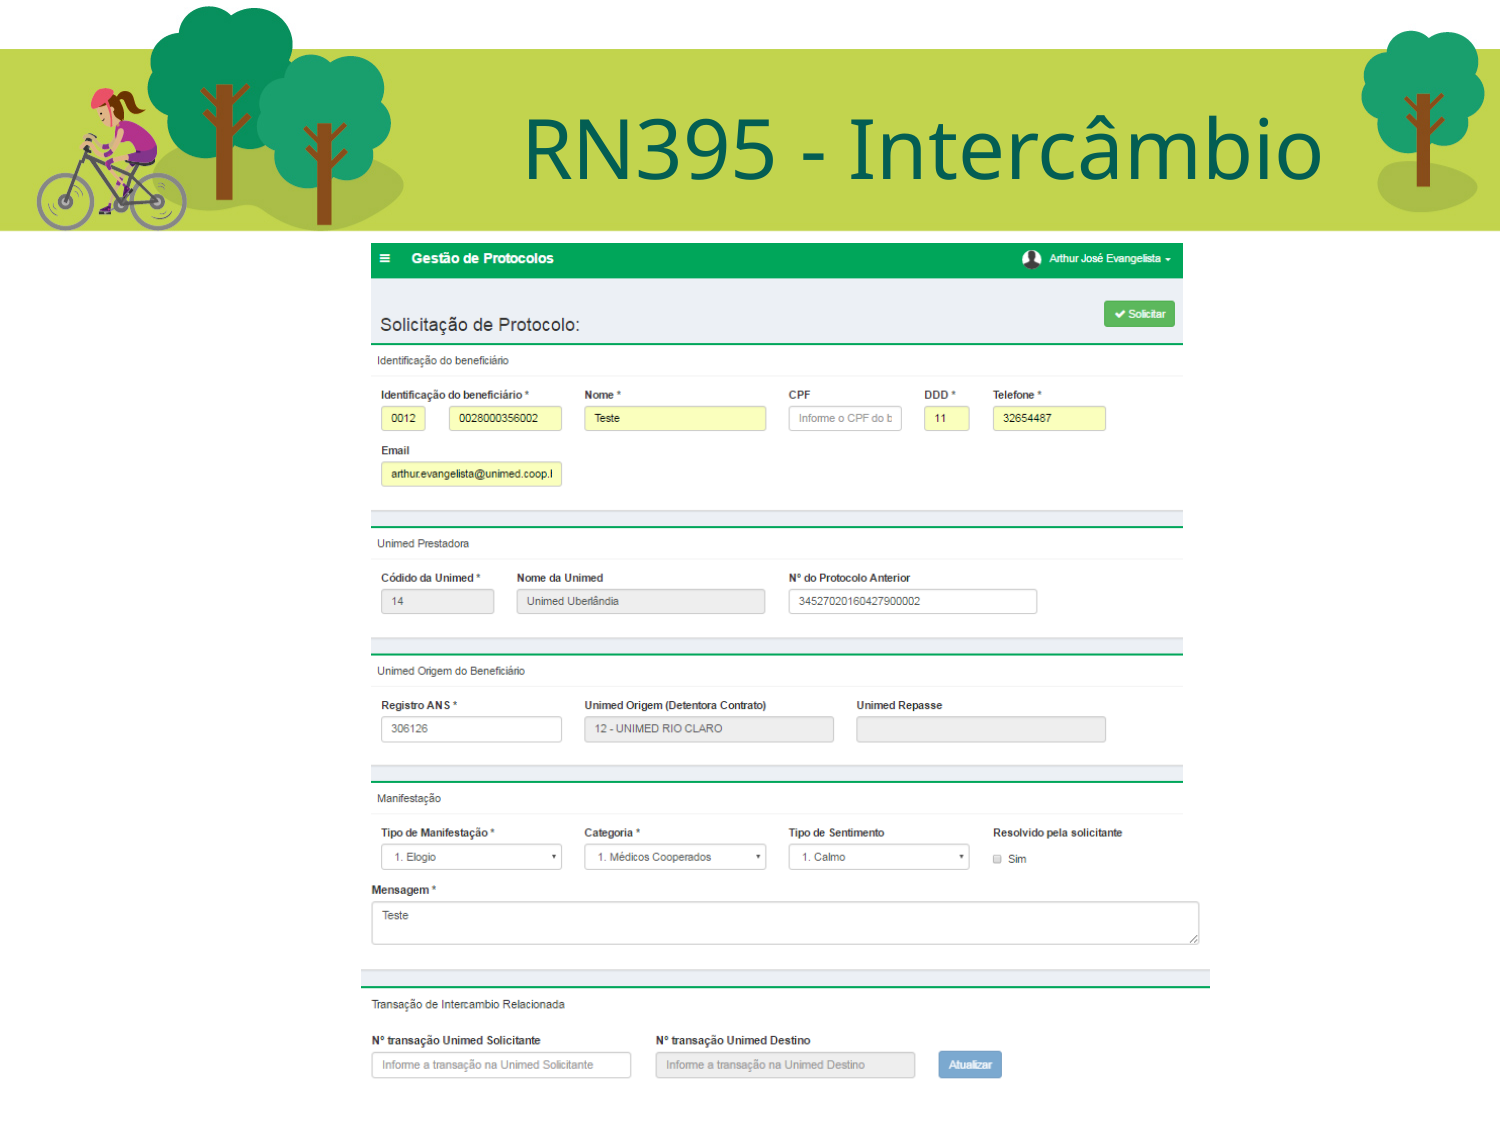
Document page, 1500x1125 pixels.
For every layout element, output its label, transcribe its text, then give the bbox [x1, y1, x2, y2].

title RN395 - Intercâmbio [395, 89, 1341, 232]
picture [0, 0, 1500, 1125]
